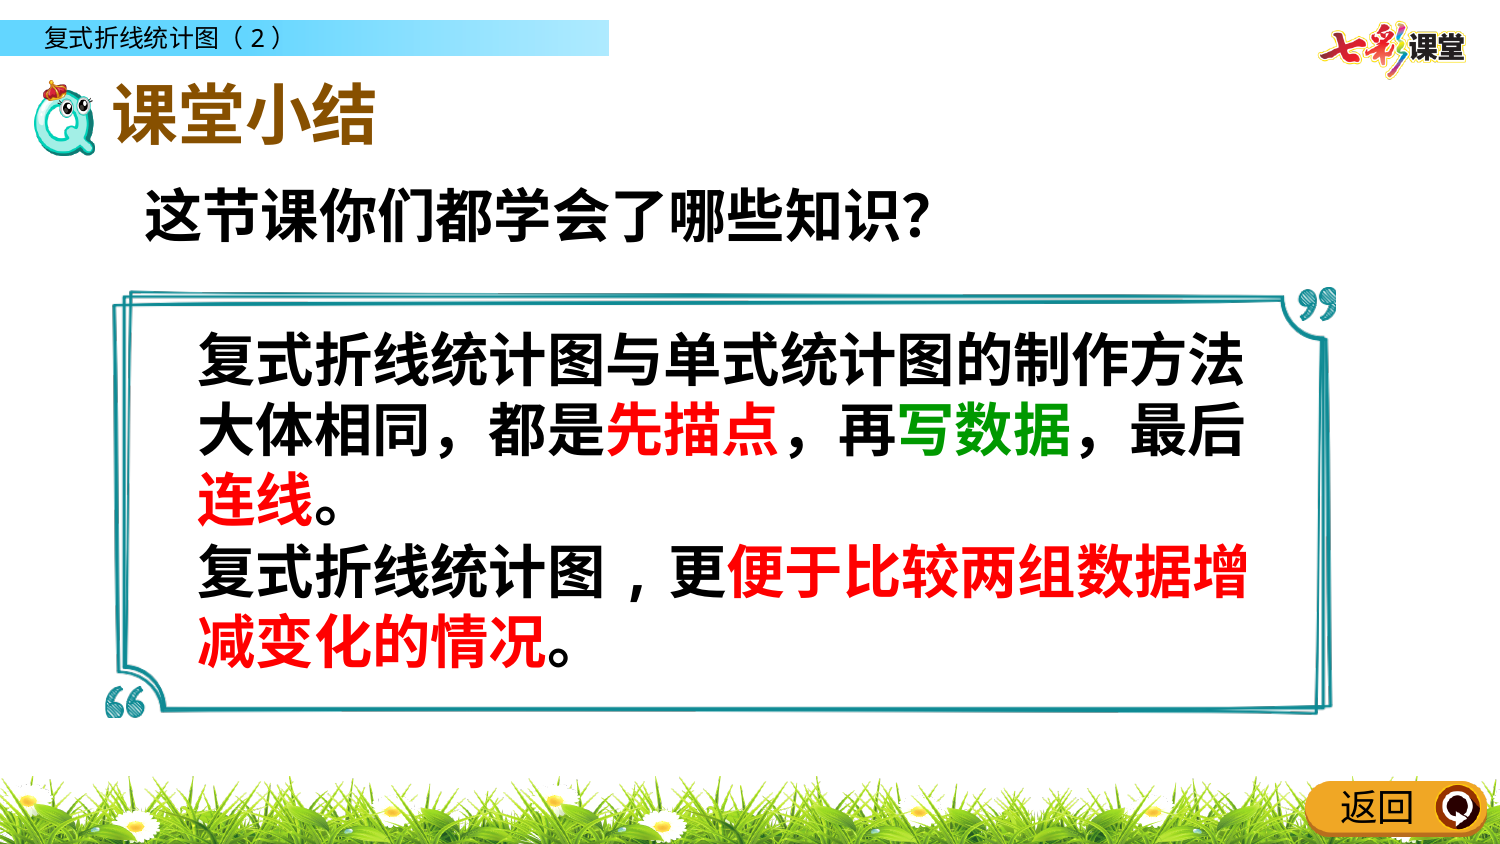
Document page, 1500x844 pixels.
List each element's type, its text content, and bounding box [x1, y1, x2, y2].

text_box 这节课你们都学会了哪些知识？ [133, 173, 972, 255]
text_box 课堂小结 [100, 67, 404, 159]
picture [105, 287, 1337, 718]
picture [34, 80, 96, 156]
picture [0, 776, 1500, 844]
picture [1316, 20, 1468, 80]
